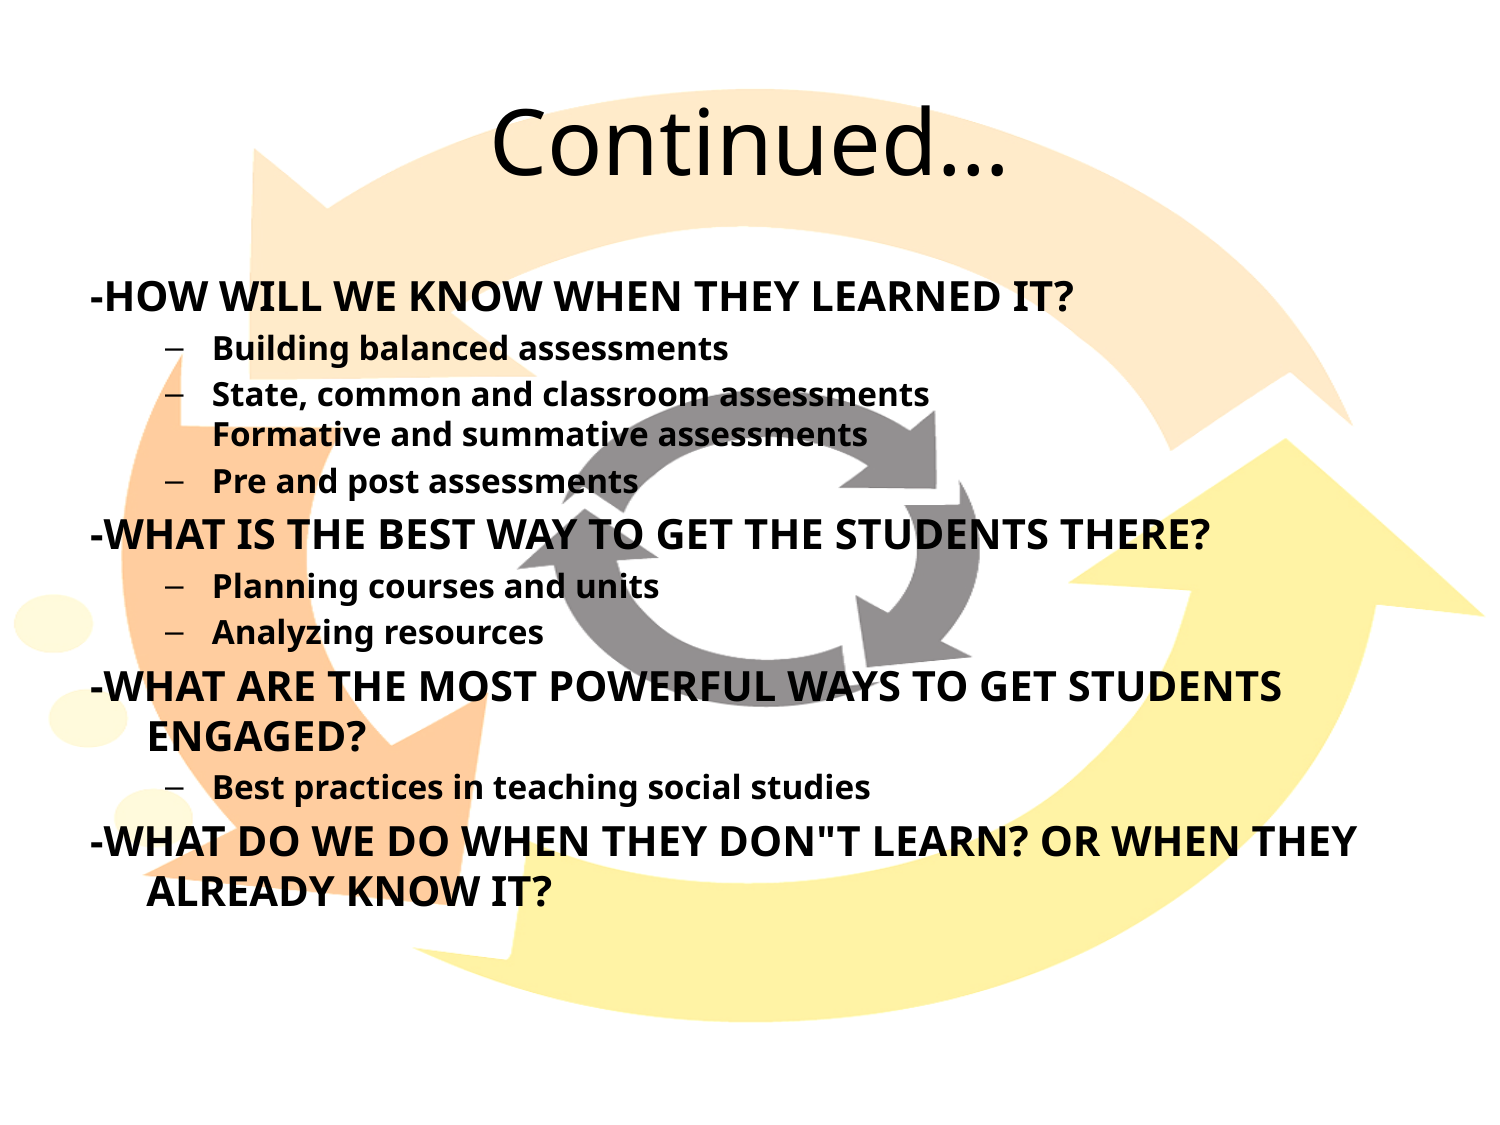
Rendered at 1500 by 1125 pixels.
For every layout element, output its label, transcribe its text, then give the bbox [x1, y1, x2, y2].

list -HOW WILL WE KNOW WHEN THEY LEARNED IT? Building balanced assessments State, common and classroom assessments Formative and summative assessments Pre and post assessments -WHAT IS THE BEST WAY TO GET THE STUDENTS THERE? Planning courses and units Analyzing resources -WHAT ARE THE MOST POWERFUL WAYS TO GET STUDENTS ENGAGED? Best practices in teaching social studies -WHAT DO WE DO WHEN THEY DON"T LEARN? OR WHEN THEY ALREADY KNOW IT? [74, 262, 1426, 1006]
title Continued… [74, 44, 1426, 233]
